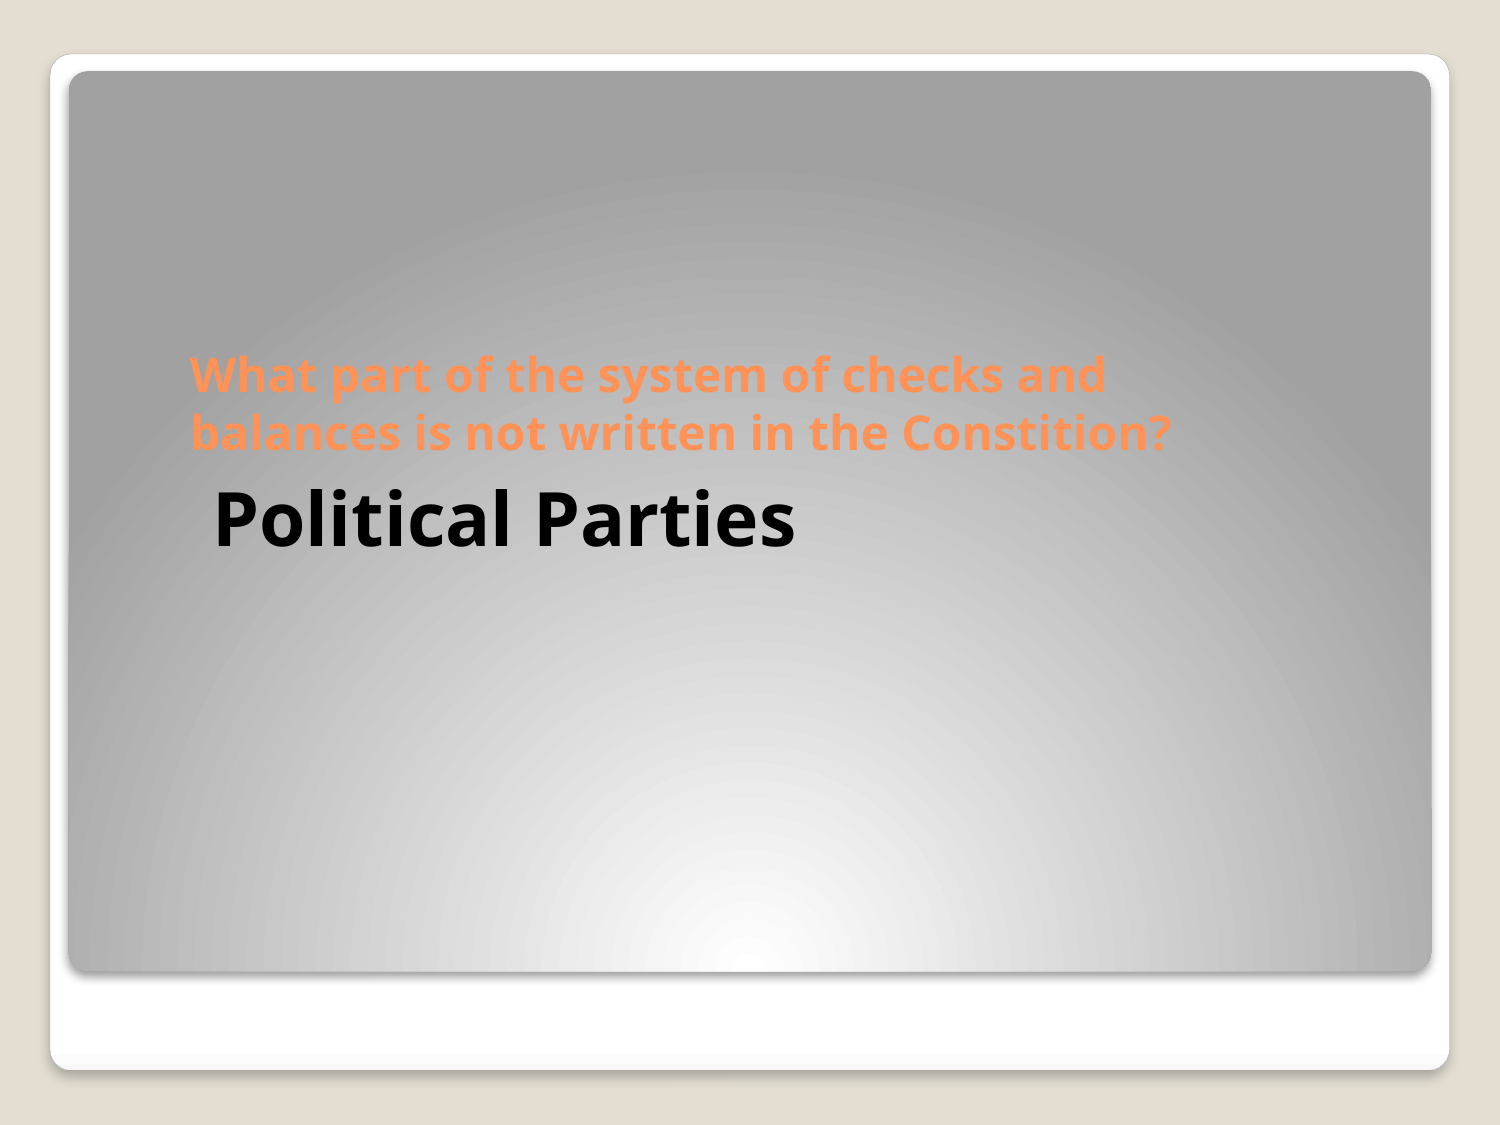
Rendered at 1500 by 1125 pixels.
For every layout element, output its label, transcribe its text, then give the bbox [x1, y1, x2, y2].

list Political Parties [171, 381, 1325, 957]
title What part of the system of checks and balances is not written in the Constition? [174, 337, 1328, 525]
